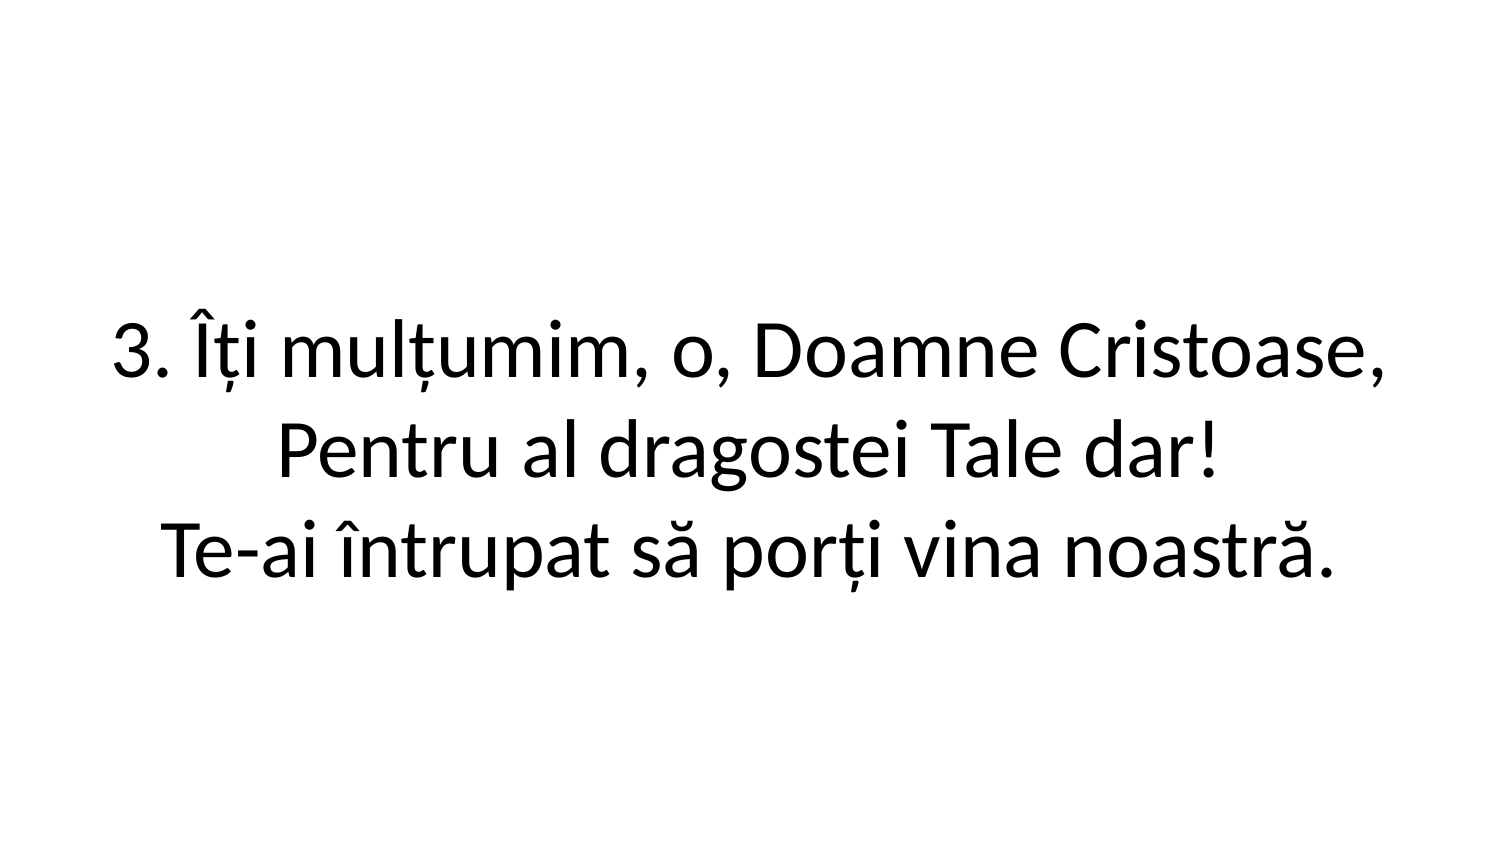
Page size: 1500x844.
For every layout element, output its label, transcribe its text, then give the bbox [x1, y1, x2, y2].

text_box 3. Îți mulțumim, o, Doamne Cristoase, Pentru al dragostei Tale dar! Te-ai întrupat să porți vina noastră. [95, 242, 1405, 602]
